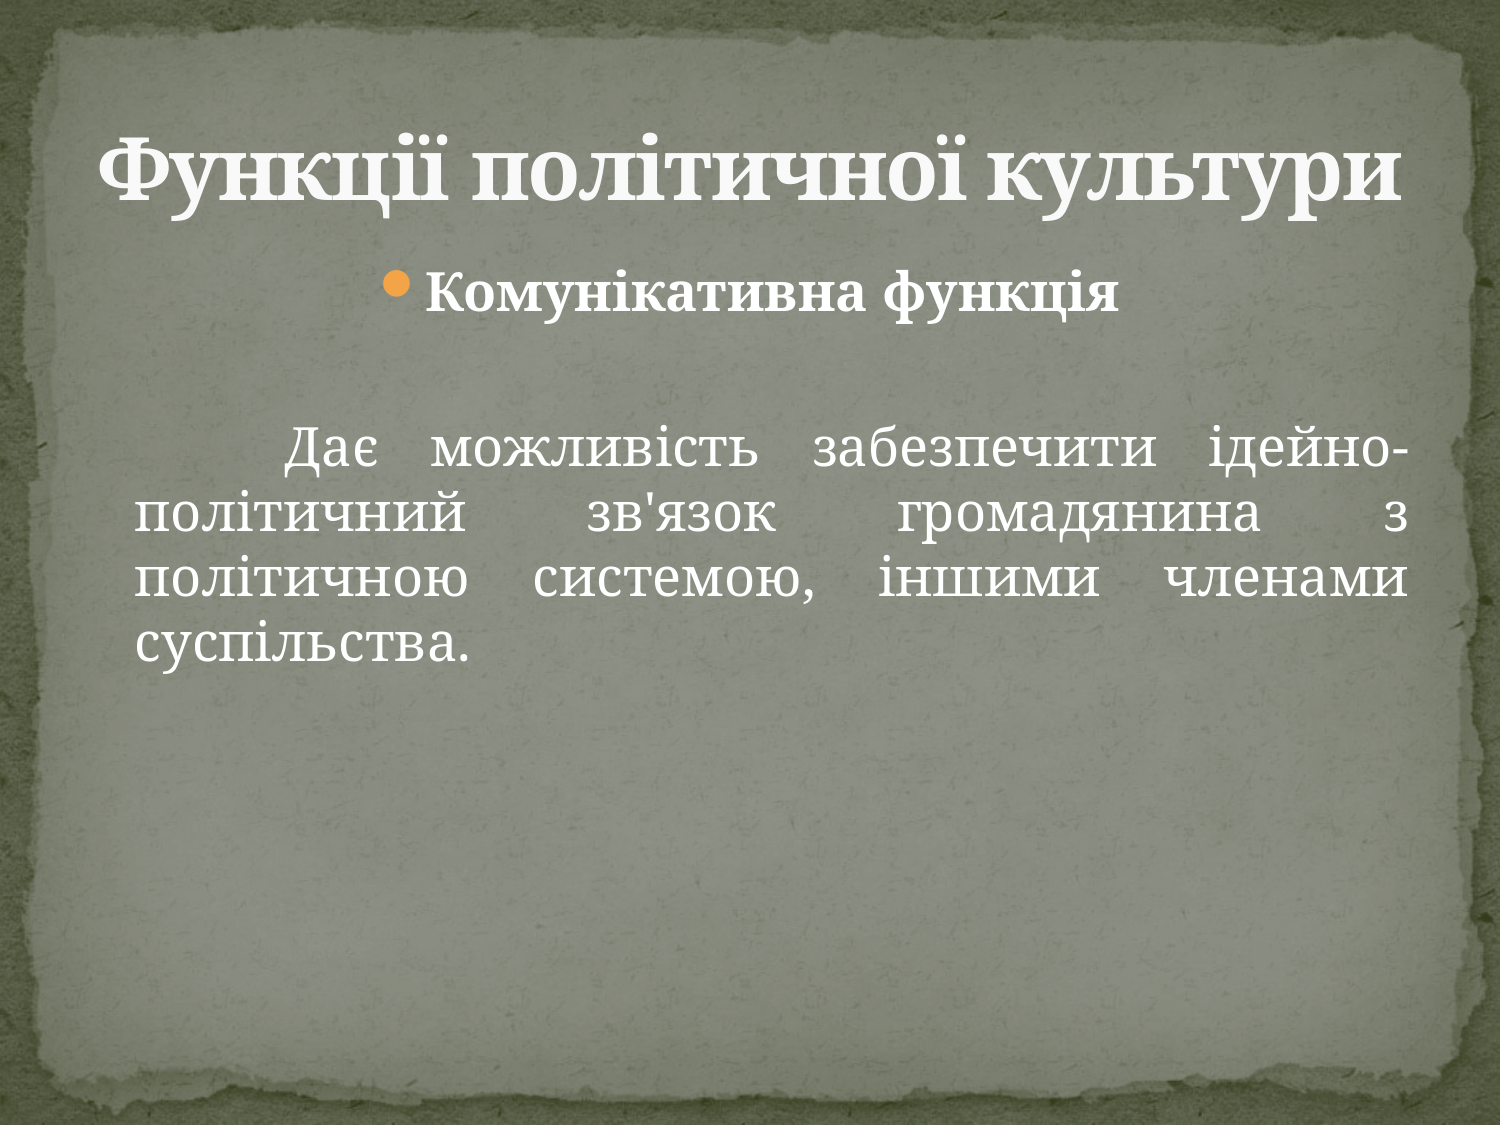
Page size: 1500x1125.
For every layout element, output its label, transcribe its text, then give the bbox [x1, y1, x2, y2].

list Комунікативна функція Дає можливість забезпечити ідейно-політичний зв'язок громадянина з політичною системою, іншими членами суспільства. [75, 249, 1425, 1000]
title Функції політичної культури [74, 24, 1425, 225]
